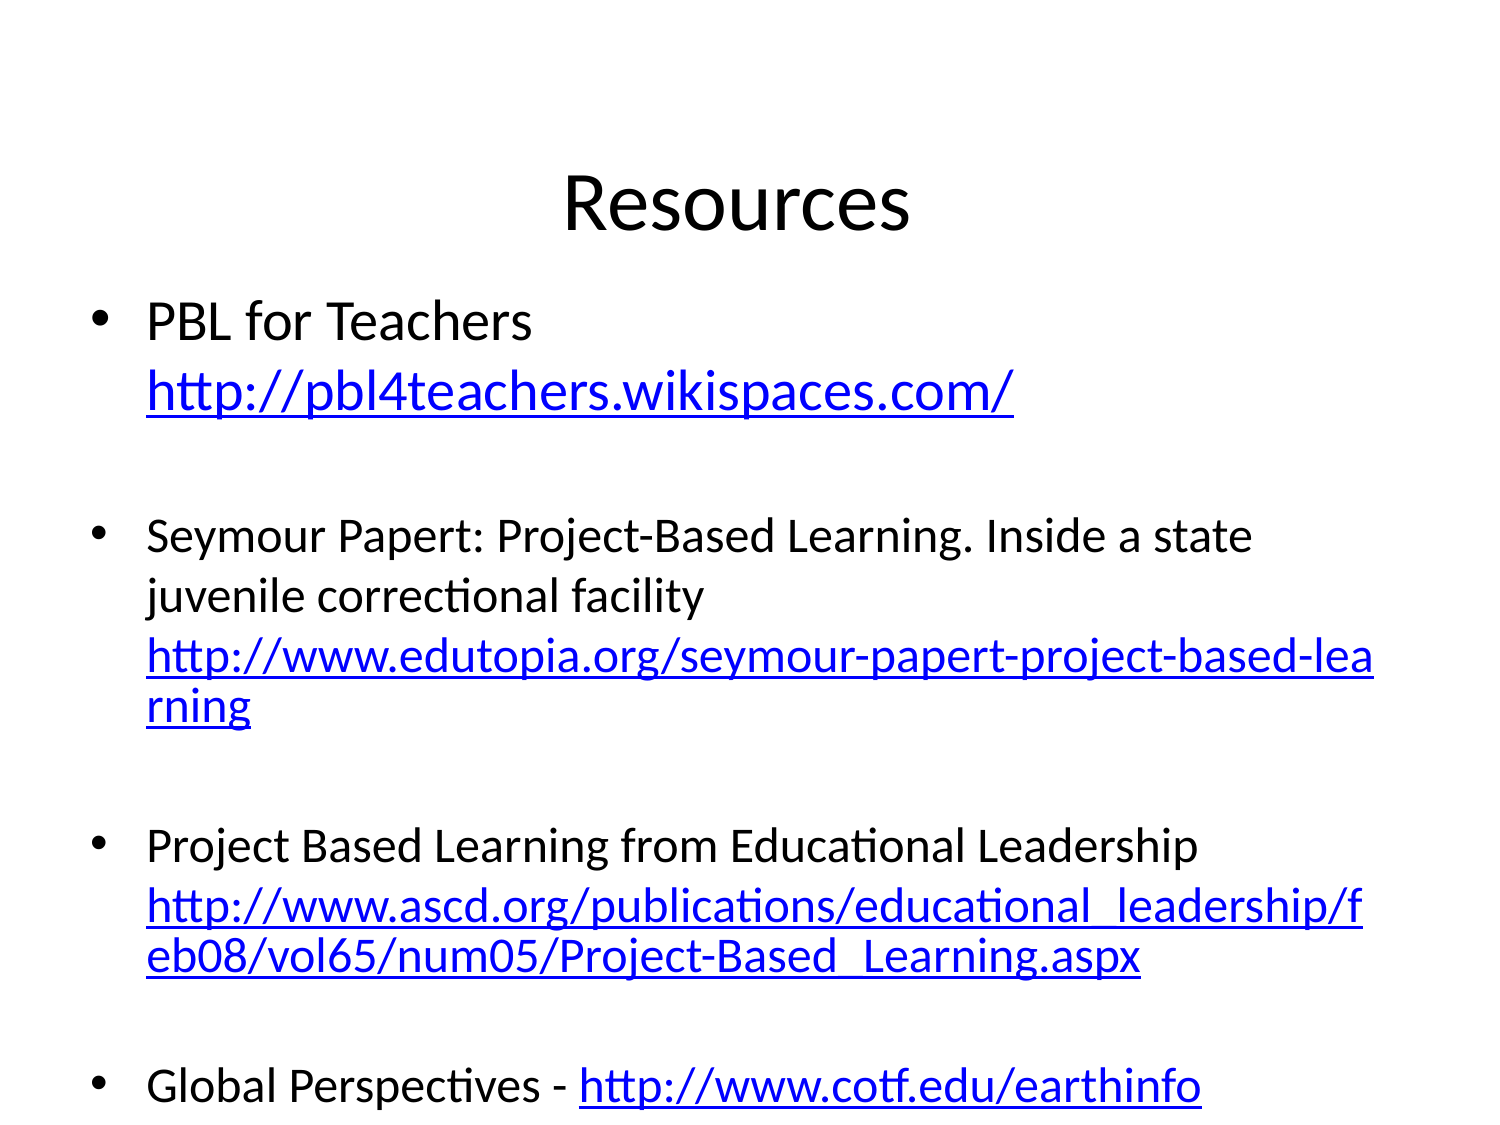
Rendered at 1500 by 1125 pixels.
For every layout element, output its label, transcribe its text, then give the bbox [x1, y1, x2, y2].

title Resources [62, 137, 1413, 325]
list PBL for Teachers http://pbl4teachers.wikispaces.com/ Seymour Papert: Project-Based Learning. Inside a state juvenile correctional facility http://www.edutopia.org/seymour-papert-project-based-learning Project Based Learning from Educational Leadership http://www.ascd.org/publications/educational_leadership/feb08/vol65/num05/Project-Based_Learning.aspx Global Perspectives - http://www.cotf.edu/earthinfo [75, 275, 1400, 1018]
